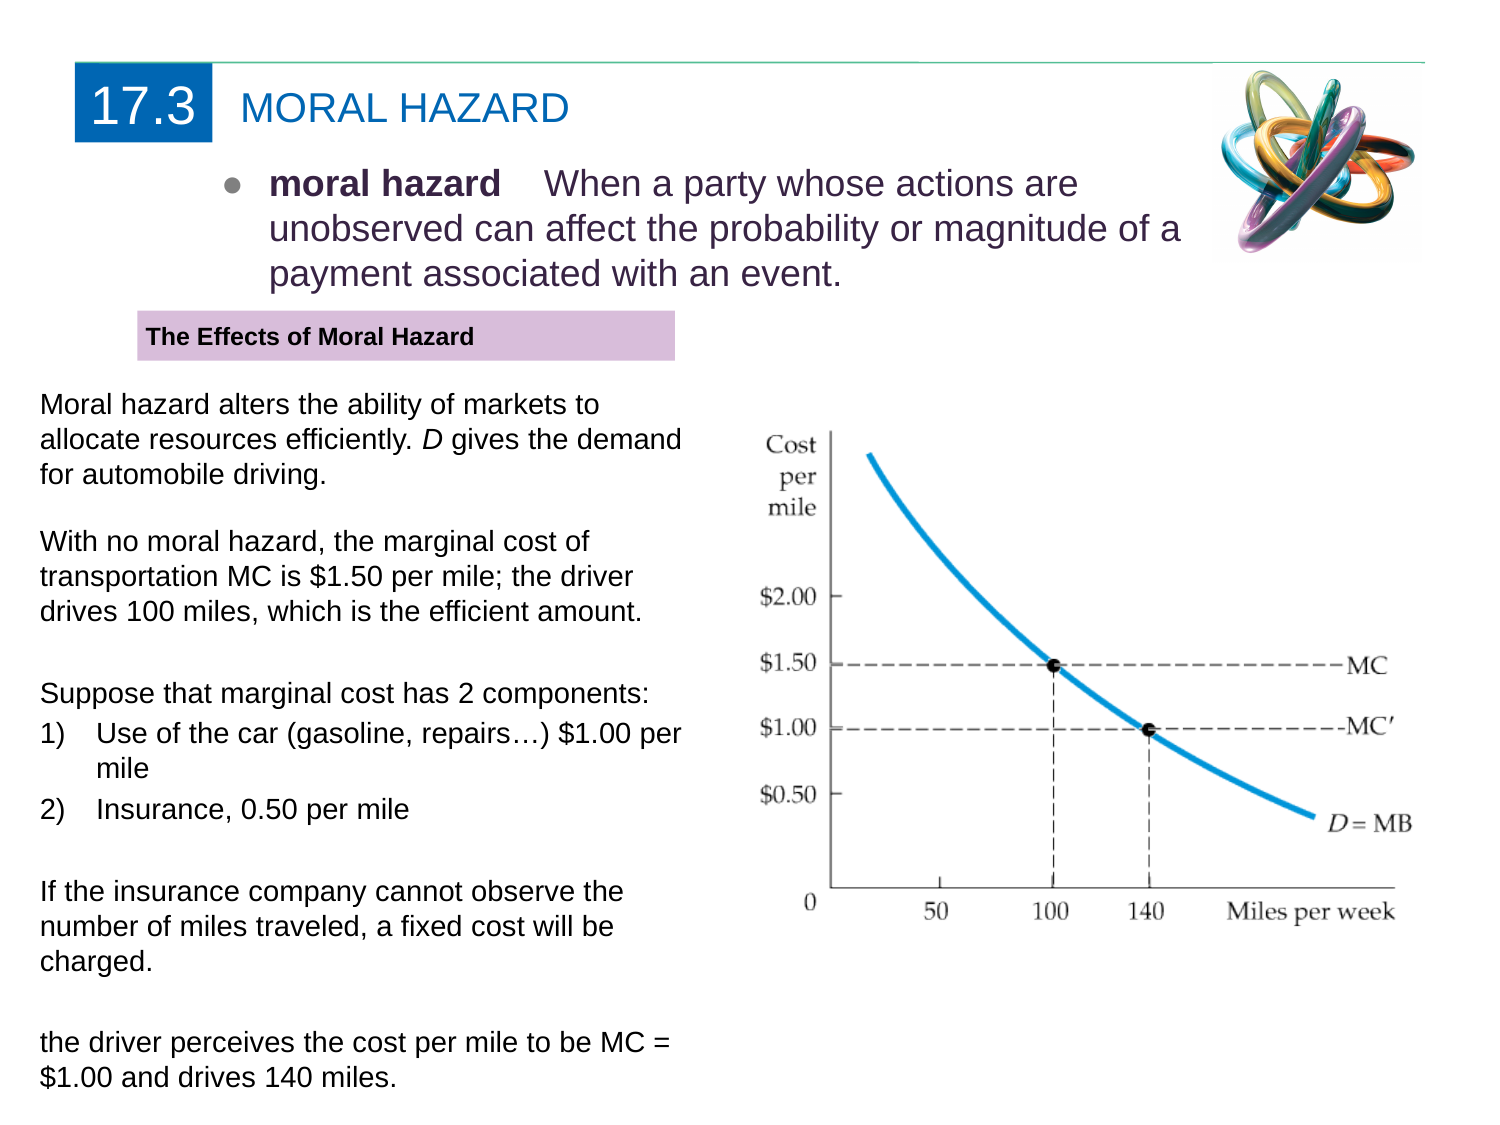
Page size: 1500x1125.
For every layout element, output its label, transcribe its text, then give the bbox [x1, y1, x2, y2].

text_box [1420, 62, 1426, 69]
text_box Moral hazard alters the ability of markets to allocate resources efficiently. D gives the demand for automobile driving. With no moral hazard, the marginal cost of transportation MC is $1.50 per mile; the driver drives 100 miles, which is the efficient amount. Suppose that marginal cost has 2 components: Use of the car (gasoline, repairs…) $1.00 per mile Insurance, 0.50 per mile If the insurance company cannot observe the number of miles traveled, a fixed cost will be charged. the driver perceives the cost per mile to be MC = $1.00 and drives 140 miles. [24, 377, 724, 953]
text_box The Effects of Moral Hazard [137, 310, 675, 361]
picture [1212, 63, 1422, 263]
text_box ● moral hazard When a party whose actions are unobserved can affect the probability or magnitude of a payment associated with an event. [206, 152, 1232, 301]
picture [723, 407, 1438, 951]
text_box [74, 62, 1213, 143]
